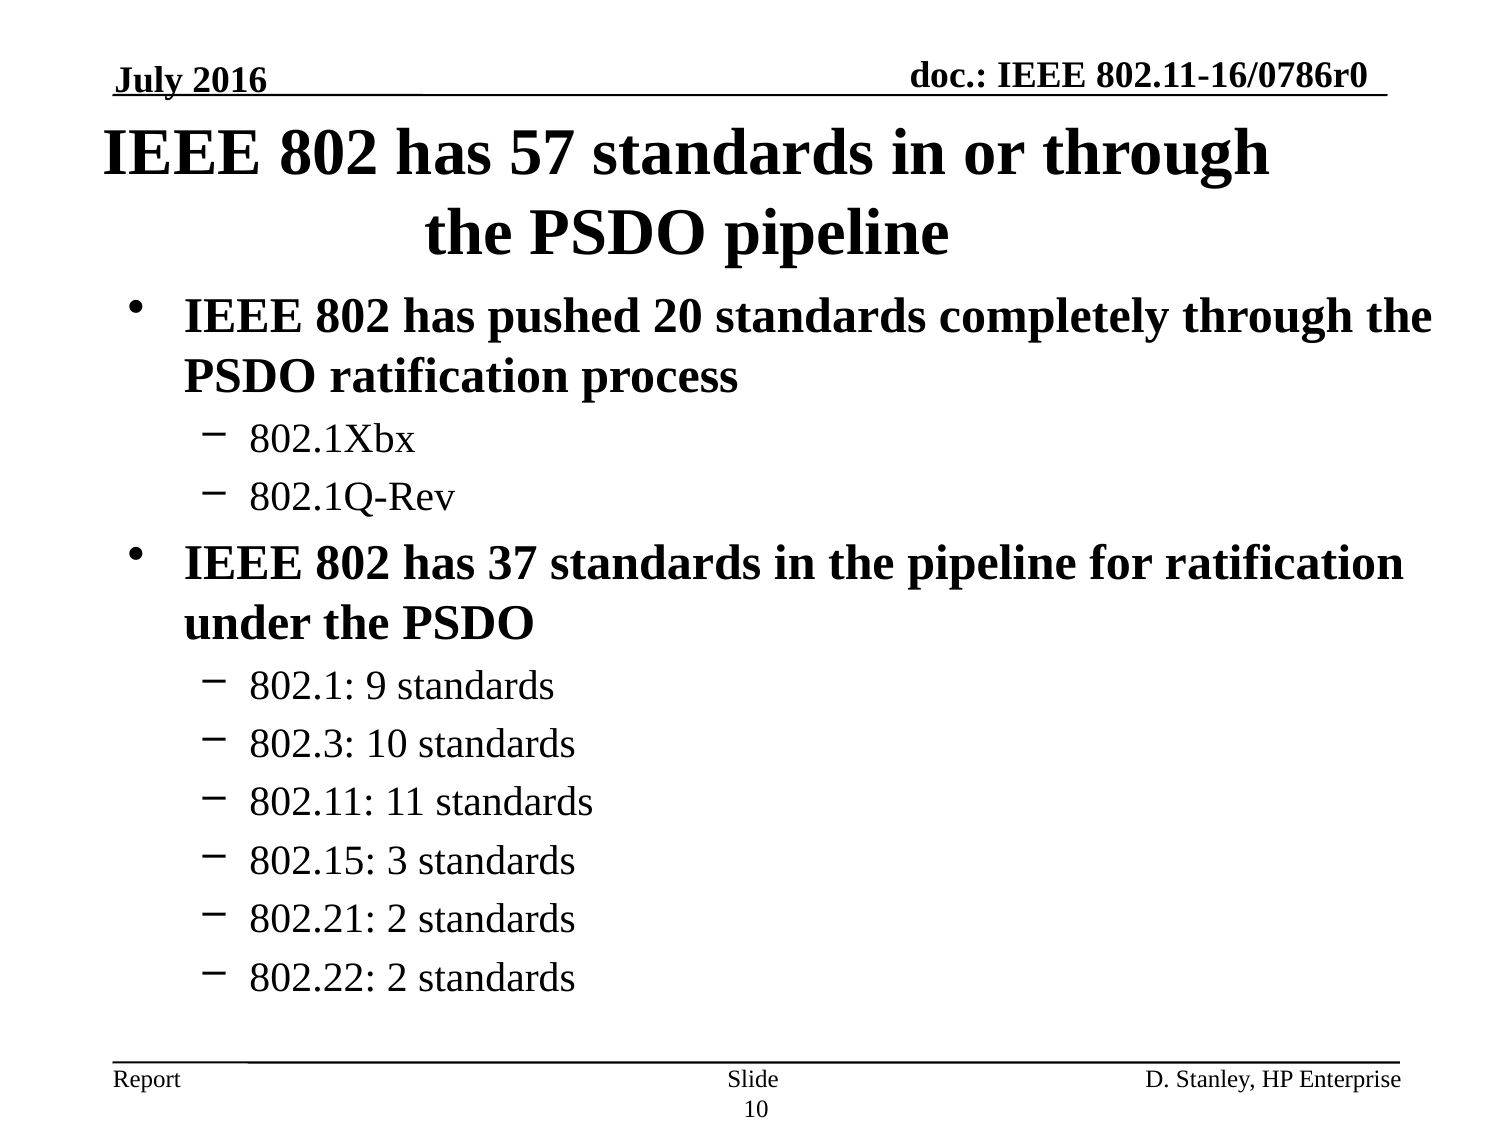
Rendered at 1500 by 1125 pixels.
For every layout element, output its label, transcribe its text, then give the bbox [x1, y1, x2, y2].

list IEEE 802 has pushed 20 standards completely through the PSDO ratification process 802.1Xbx 802.1Q-Rev IEEE 802 has 37 standards in the pipeline for ratification under the PSDO 802.1: 9 standards 802.3: 10 standards 802.11: 11 standards 802.15: 3 standards 802.21: 2 standards 802.22: 2 standards [112, 275, 1463, 1063]
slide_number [114, 54, 274, 99]
title IEEE 802 has 57 standards in or through the PSDO pipeline [50, 99, 1325, 275]
slide_number Slide 10 [720, 1063, 792, 1093]
footer D. Stanley, HP Enterprise [1034, 1063, 1402, 1093]
